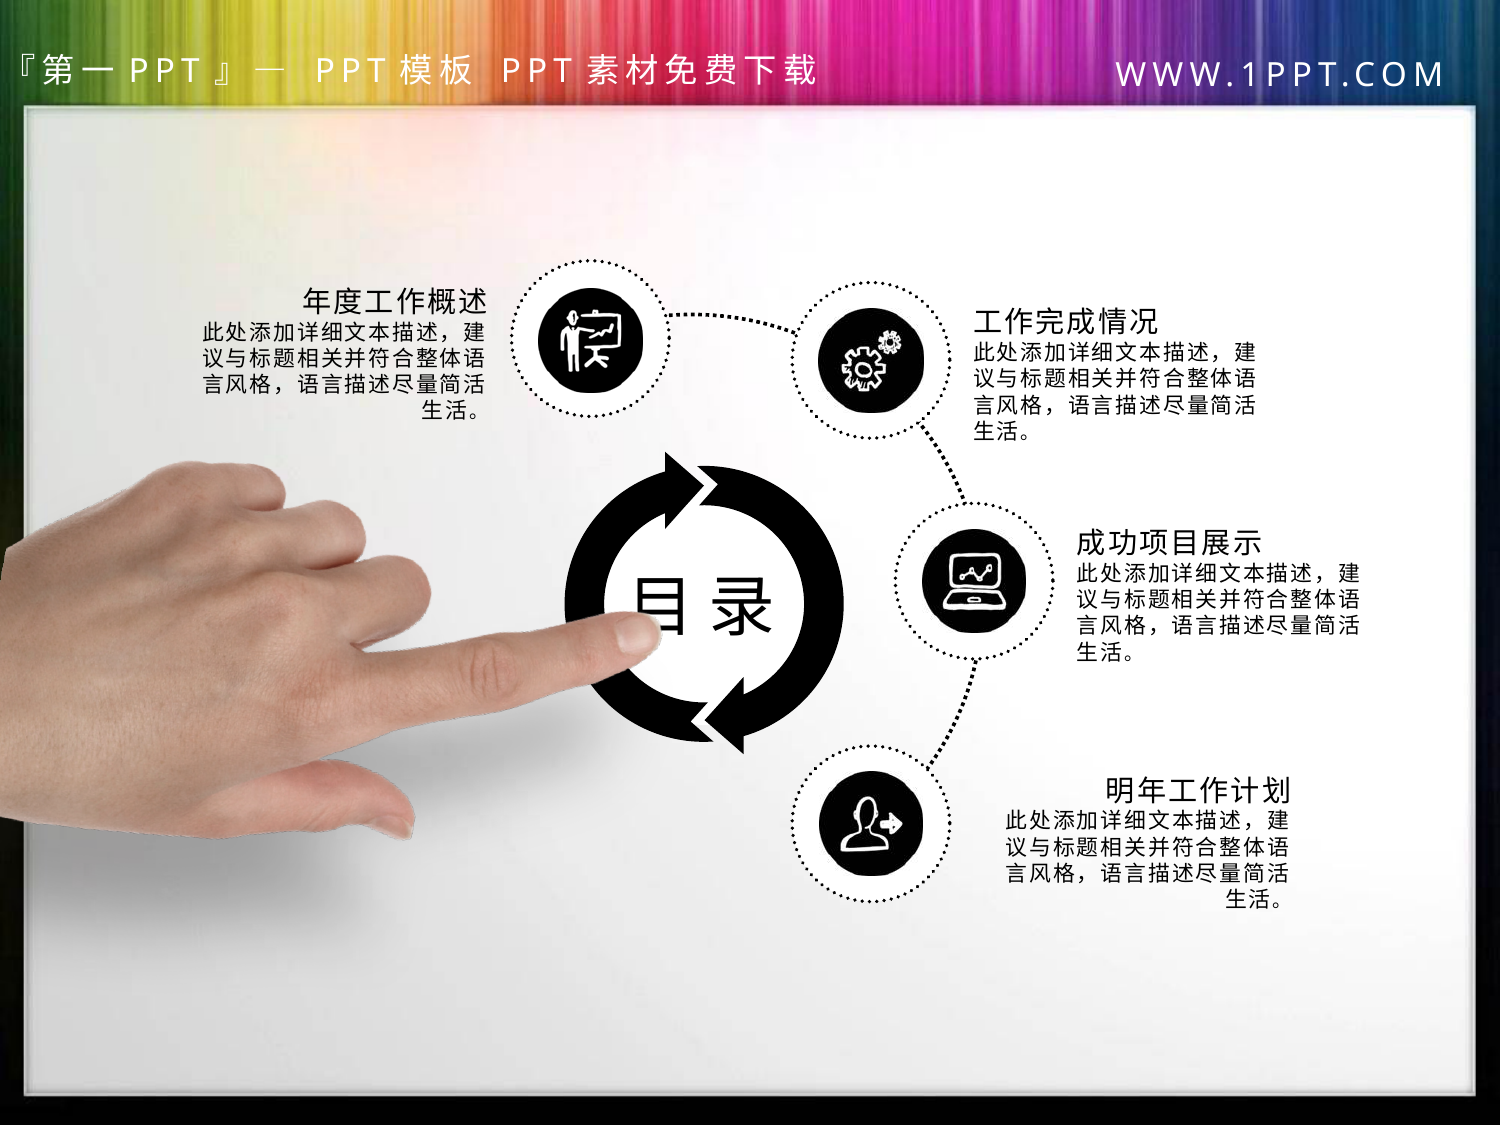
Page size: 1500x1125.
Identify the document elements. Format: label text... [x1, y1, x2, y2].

text_box [914, 668, 975, 744]
picture [0, 0, 1500, 1125]
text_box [511, 260, 670, 417]
text_box 成功项目展示 此处添加详细文本描述，建议与标题相关并符合整体语言风格，语言描述尽量简活生活。 [1076, 524, 1365, 638]
text_box 工作完成情况 此处添加详细文本描述，建议与标题相关并符合整体语言风格，语言描述尽量简活生活。 [973, 303, 1261, 417]
text_box [901, 447, 965, 501]
text_box [674, 314, 786, 351]
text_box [791, 282, 951, 439]
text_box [895, 503, 1054, 660]
text_box 明年工作计划 此处添加详细文本描述，建议与标题相关并符合整体语言风格，语言描述尽量简活生活。 [998, 771, 1292, 881]
text_box 年度工作概述 此处添加详细文本描述，建议与标题相关并符合整体语言风格，语言描述尽量简活生活。 [200, 283, 489, 393]
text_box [564, 451, 844, 755]
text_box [791, 745, 951, 902]
